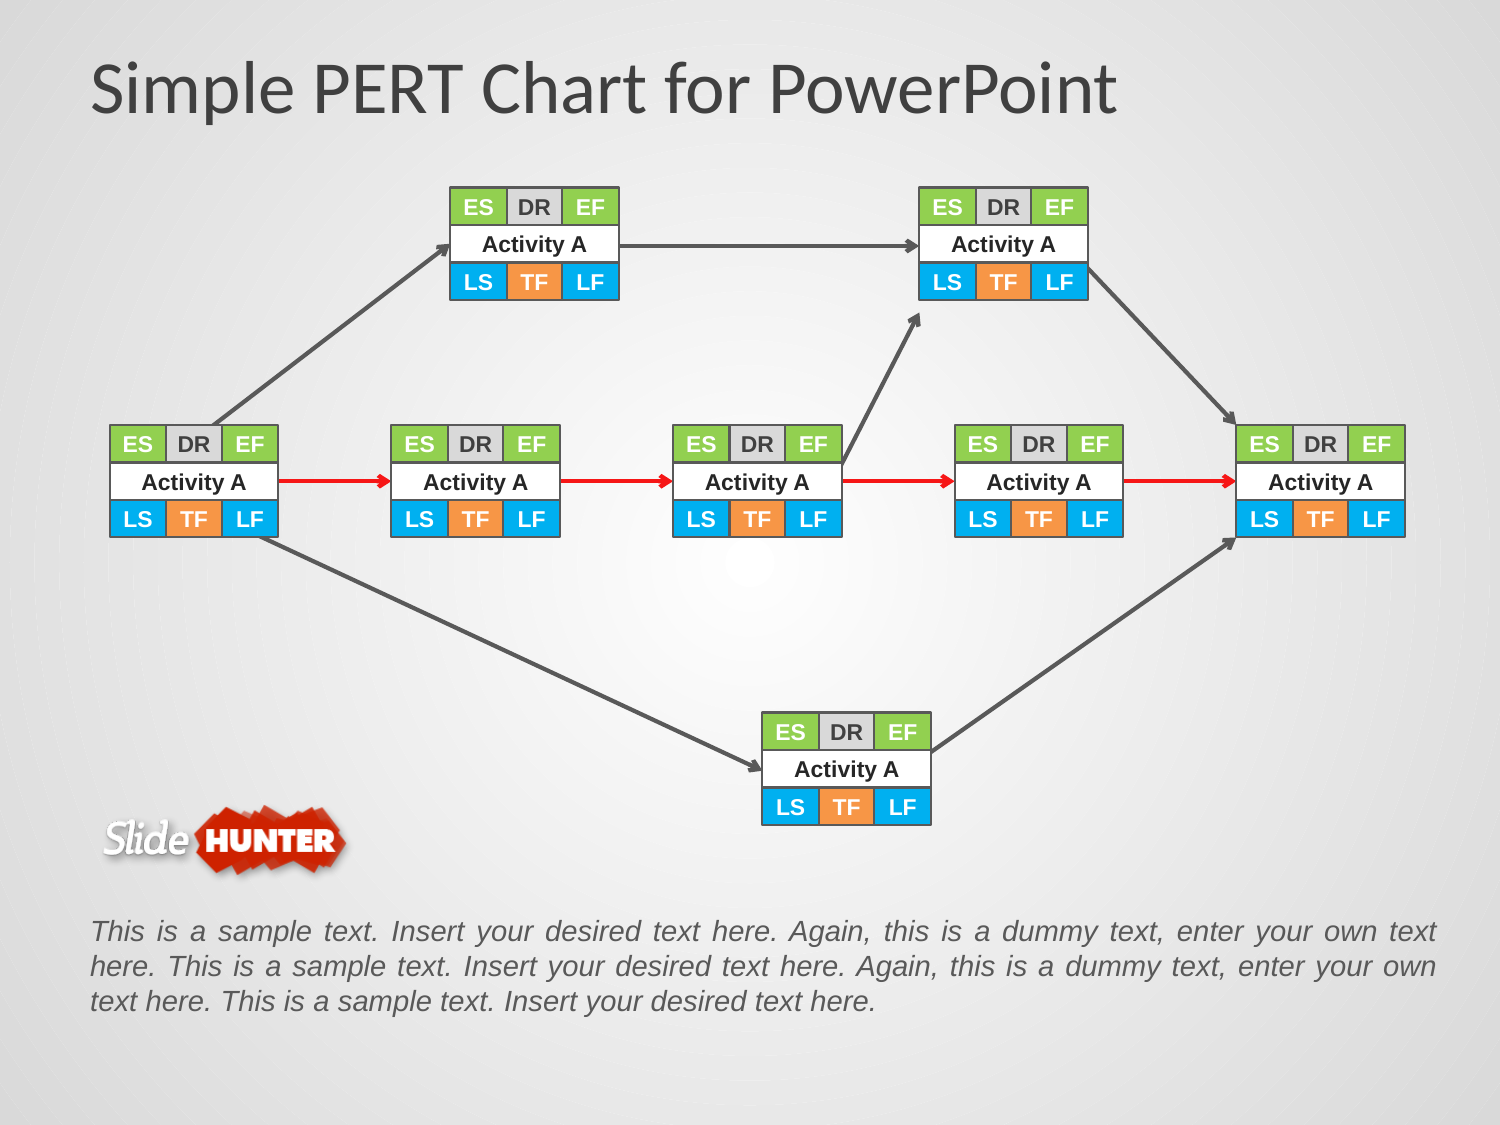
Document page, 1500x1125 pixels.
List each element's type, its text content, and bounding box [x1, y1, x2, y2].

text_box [832, 312, 920, 480]
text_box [762, 712, 932, 826]
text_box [189, 243, 451, 445]
picture [102, 804, 347, 876]
title Simple PERT Chart for PowerPoint [75, 24, 1425, 143]
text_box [906, 537, 1237, 769]
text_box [672, 424, 842, 538]
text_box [1236, 424, 1406, 538]
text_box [919, 187, 1089, 301]
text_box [1066, 245, 1237, 426]
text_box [391, 424, 561, 538]
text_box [221, 518, 763, 771]
text_box This is a sample text. Insert your desired text here. Again, this is a dummy text, enter your own text here. This is a sample text. Insert your desired text here. Again, this is a dummy text, enter your own text here. This is a sample text. Insert your desired text here. [74, 912, 1454, 1101]
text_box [109, 424, 279, 538]
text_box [449, 187, 620, 301]
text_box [954, 424, 1124, 538]
